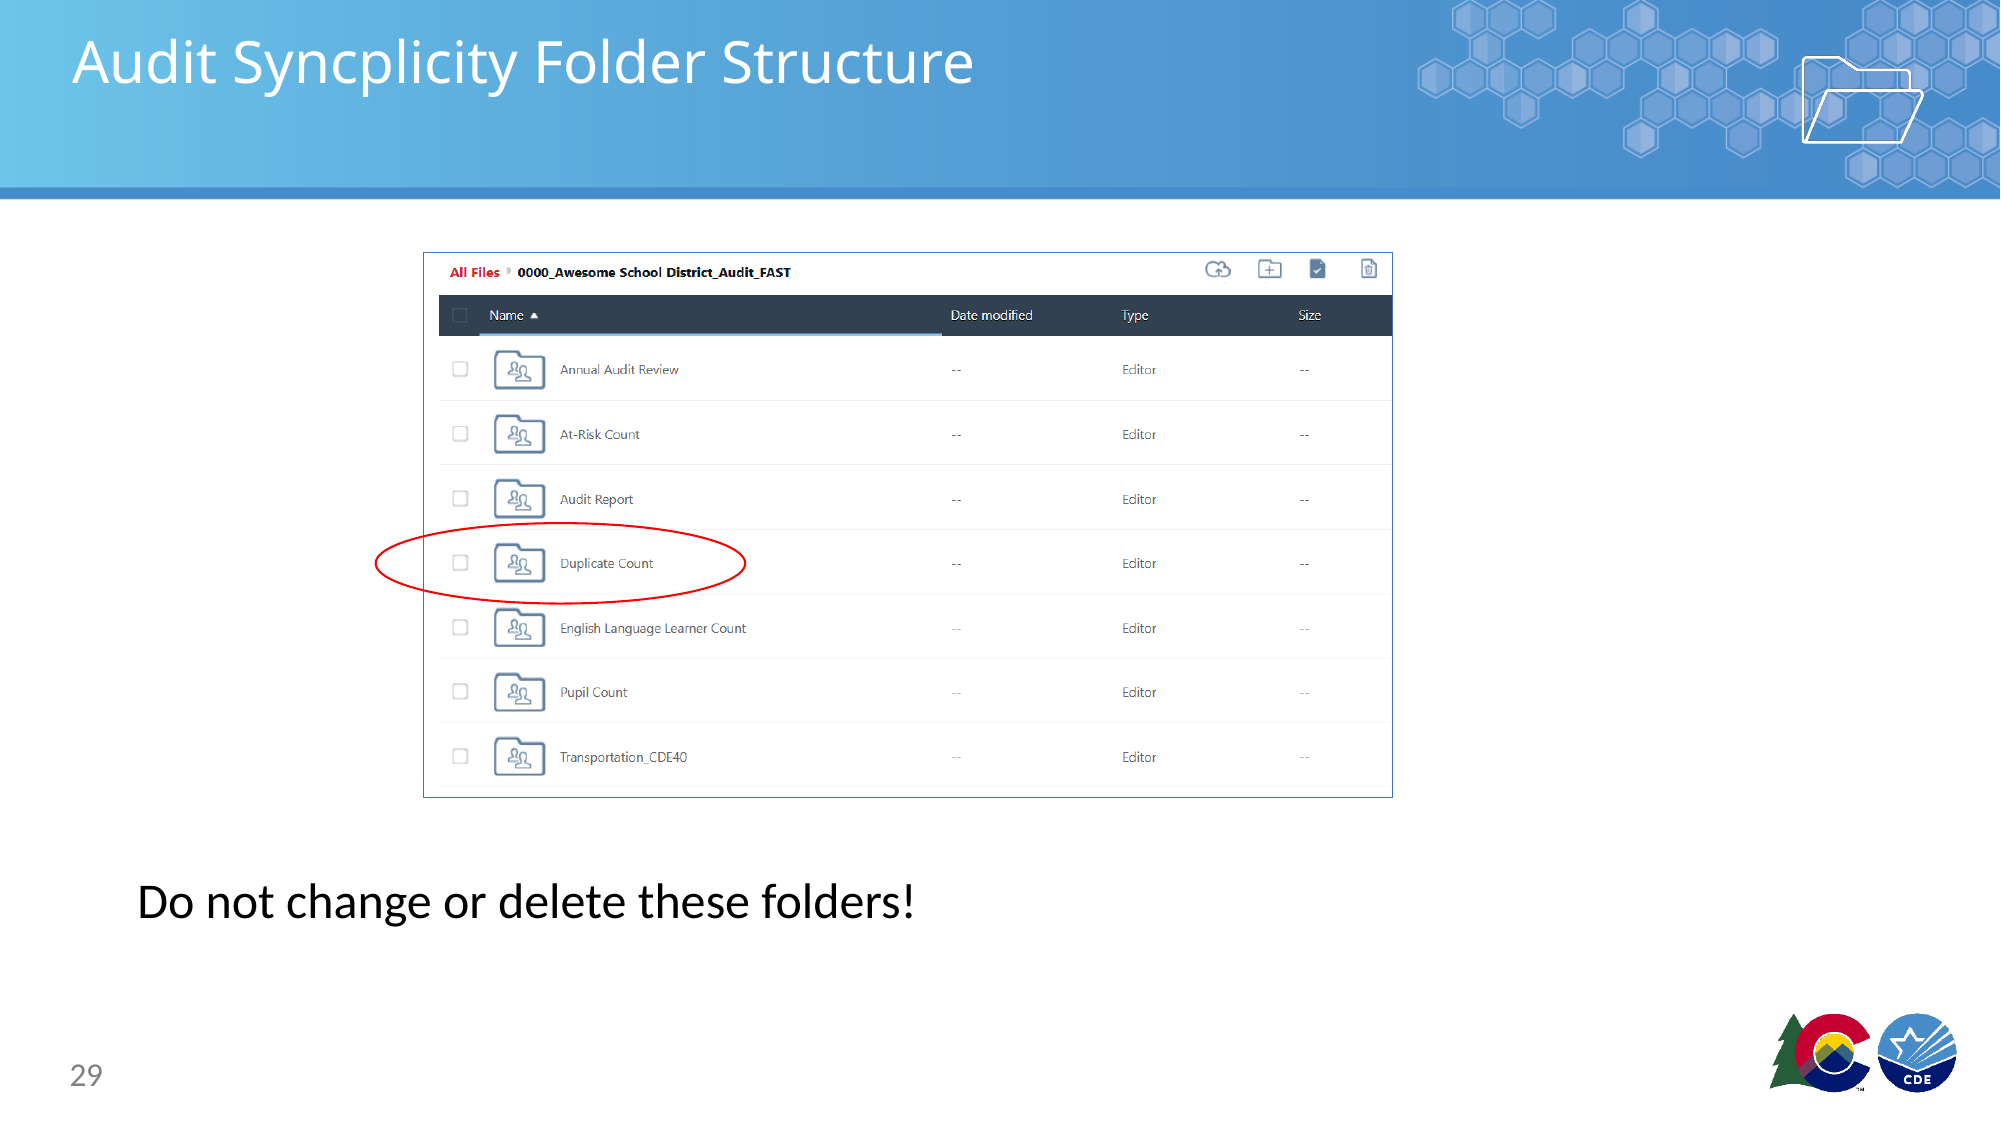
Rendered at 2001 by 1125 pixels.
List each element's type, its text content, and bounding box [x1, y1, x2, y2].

picture [0, 0, 2000, 200]
list Do not change or delete these folders! [137, 875, 1863, 969]
text_box [374, 535, 423, 592]
picture [1768, 1012, 1957, 1093]
picture [423, 252, 1394, 798]
title Audit Syncplicity Folder Structure [72, 33, 1396, 182]
slide_number 29 [54, 1042, 505, 1103]
